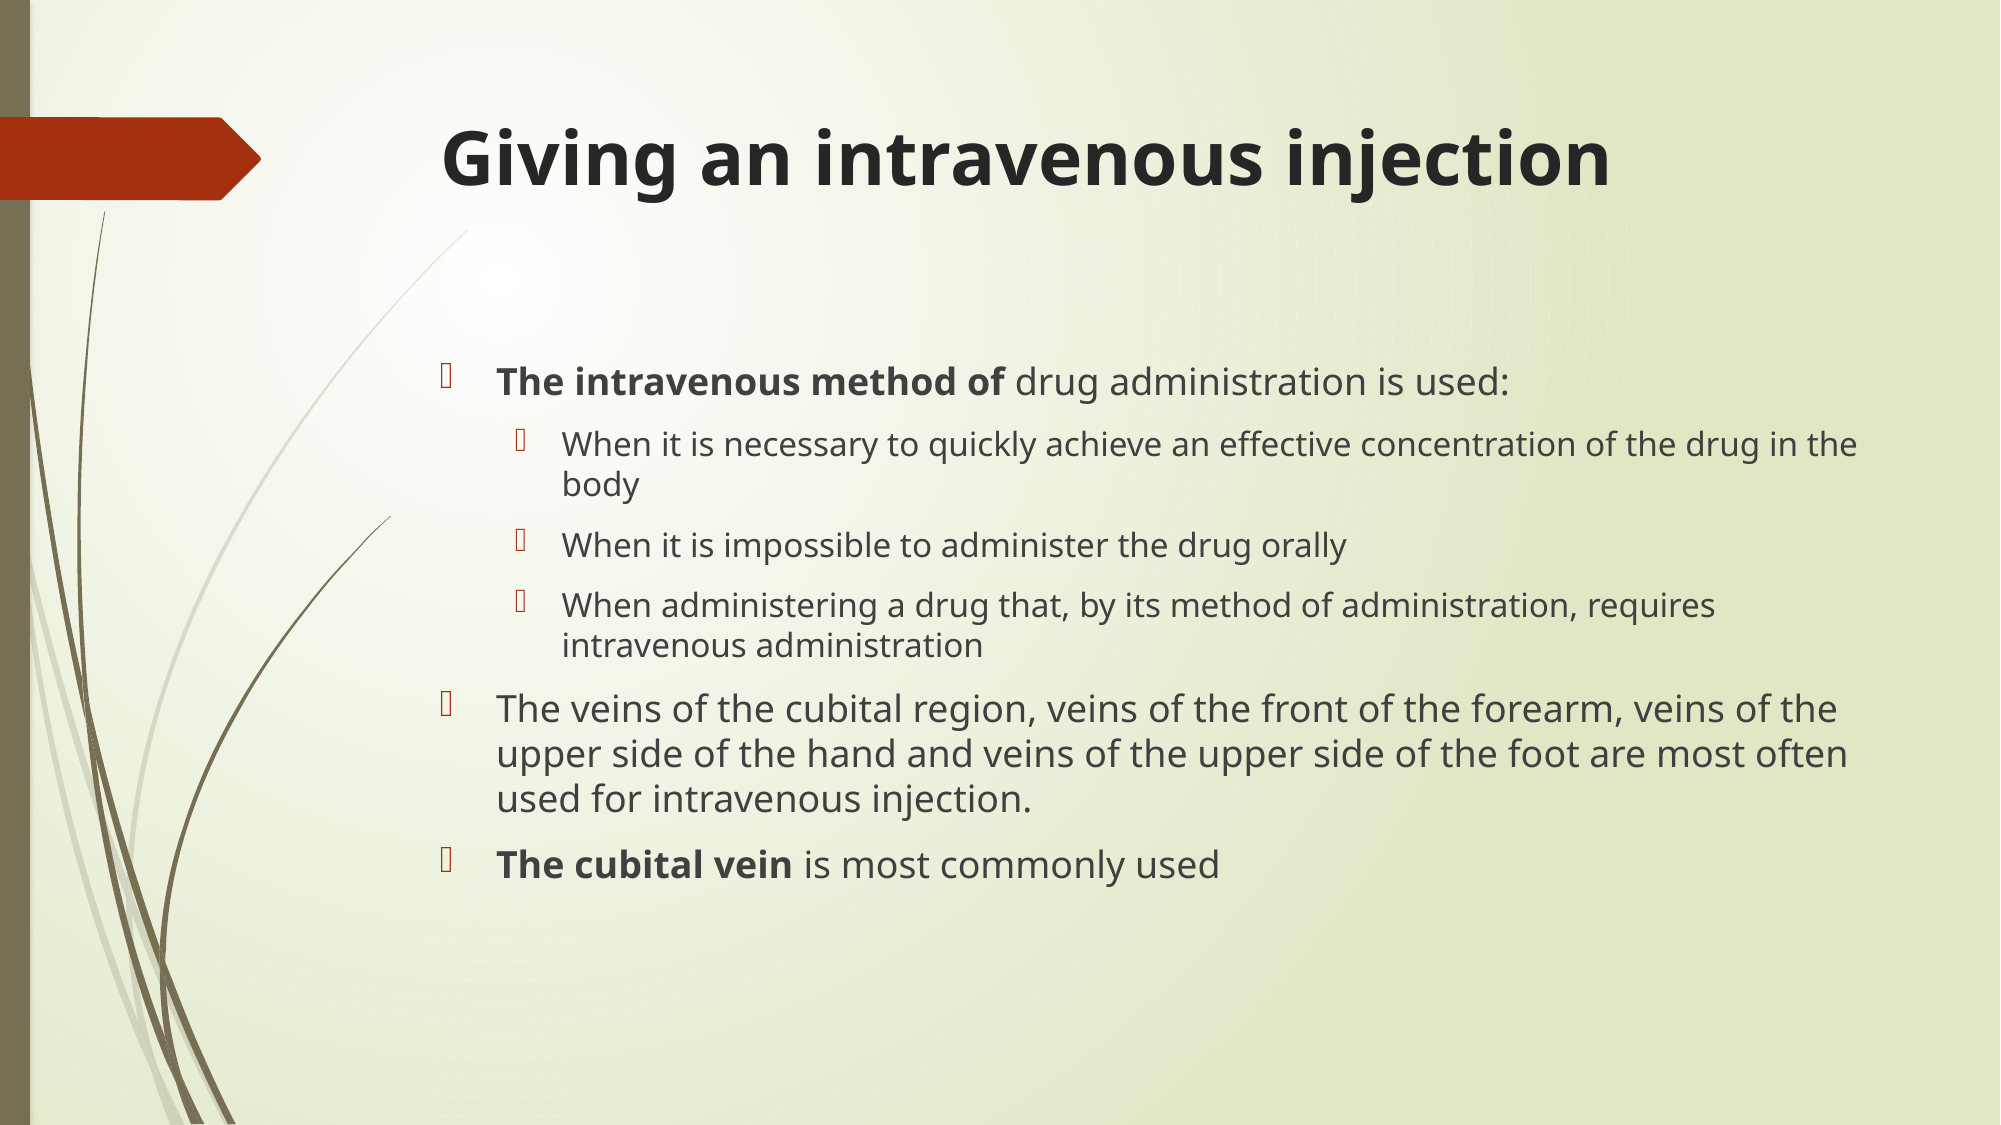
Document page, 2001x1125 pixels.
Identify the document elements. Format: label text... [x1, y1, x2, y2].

list The intravenous method of drug administration is used: When it is necessary to quickly achieve an effective concentration of the drug in the body When it is impossible to administer the drug orally When administering a drug that, by its method of administration, requires intravenous administration The veins of the cubital region, veins of the front of the forearm, veins of the upper side of the hand and veins of the upper side of the foot are most often used for intravenous injection. The cubital vein is most commonly used [424, 350, 1888, 970]
title Giving an intravenous injection [425, 102, 1888, 313]
